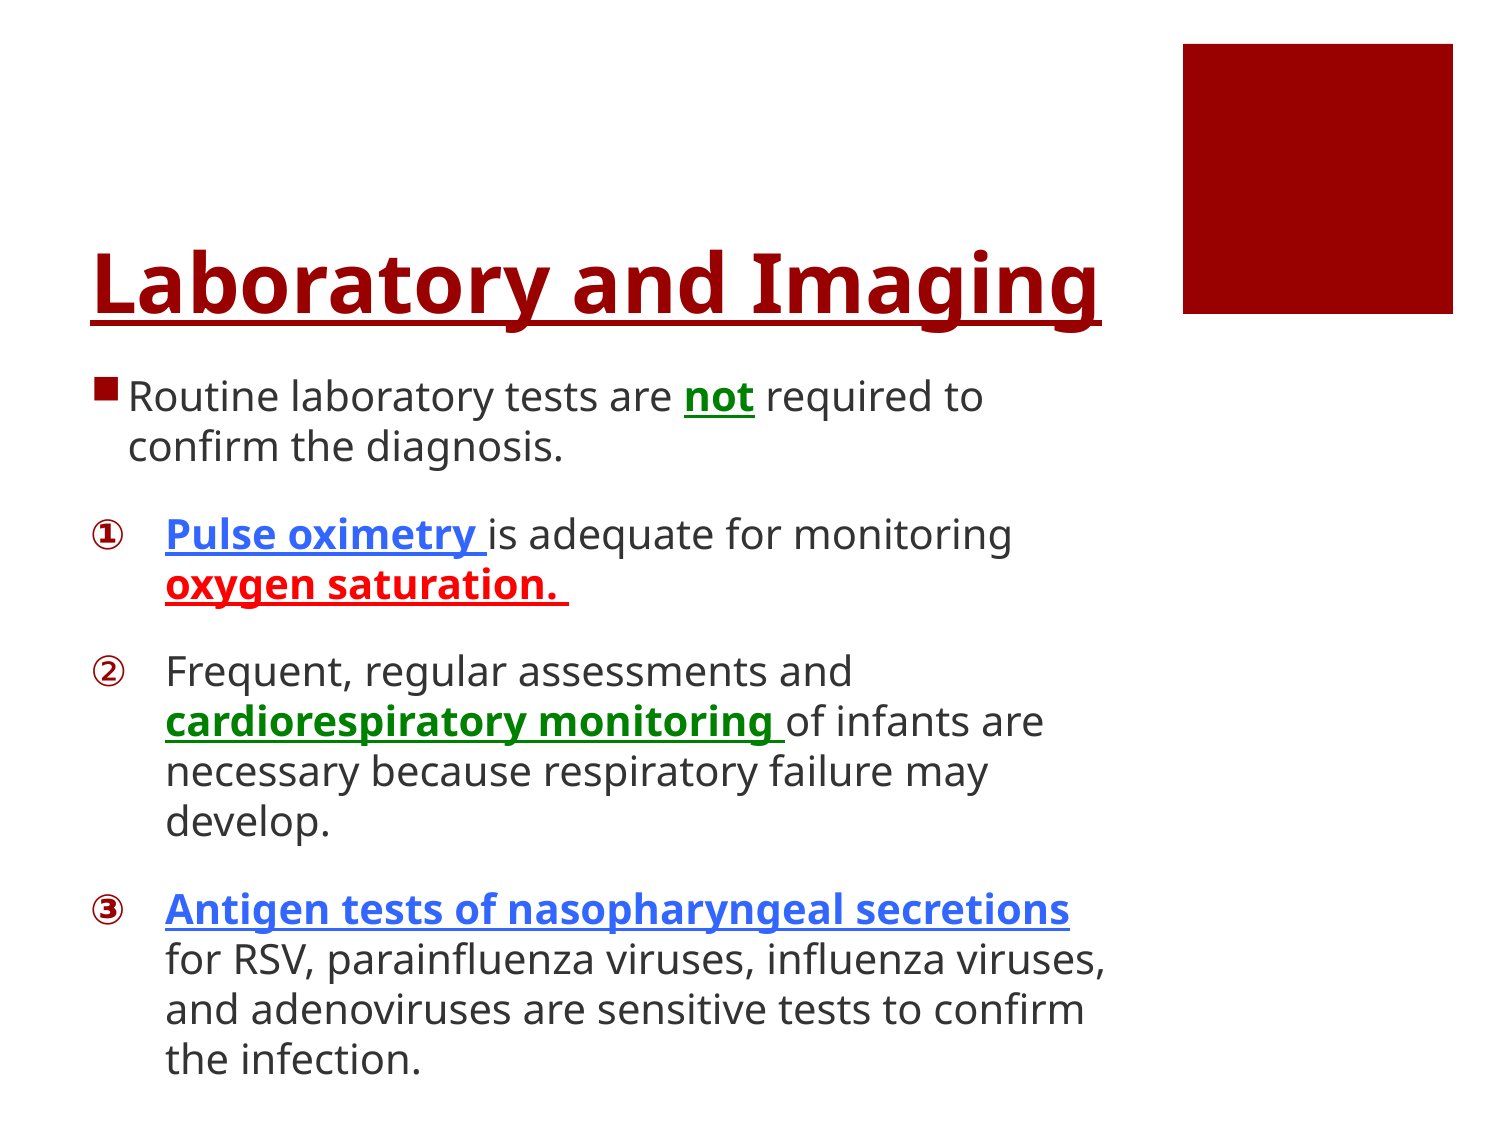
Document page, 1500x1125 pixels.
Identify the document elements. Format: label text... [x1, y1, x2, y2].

title Laboratory and Imaging [75, 149, 1143, 338]
list Routine laboratory tests are not required to confirm the diagnosis. Pulse oximetry is adequate for monitoring oxygen saturation. Frequent, regular assessments and cardiorespiratory monitoring of infants are necessary because respiratory failure may develop. Antigen tests of nasopharyngeal secretions for RSV, parainfluenza viruses, influenza viruses, and adenoviruses are sensitive tests to confirm the infection. [75, 362, 1143, 1005]
